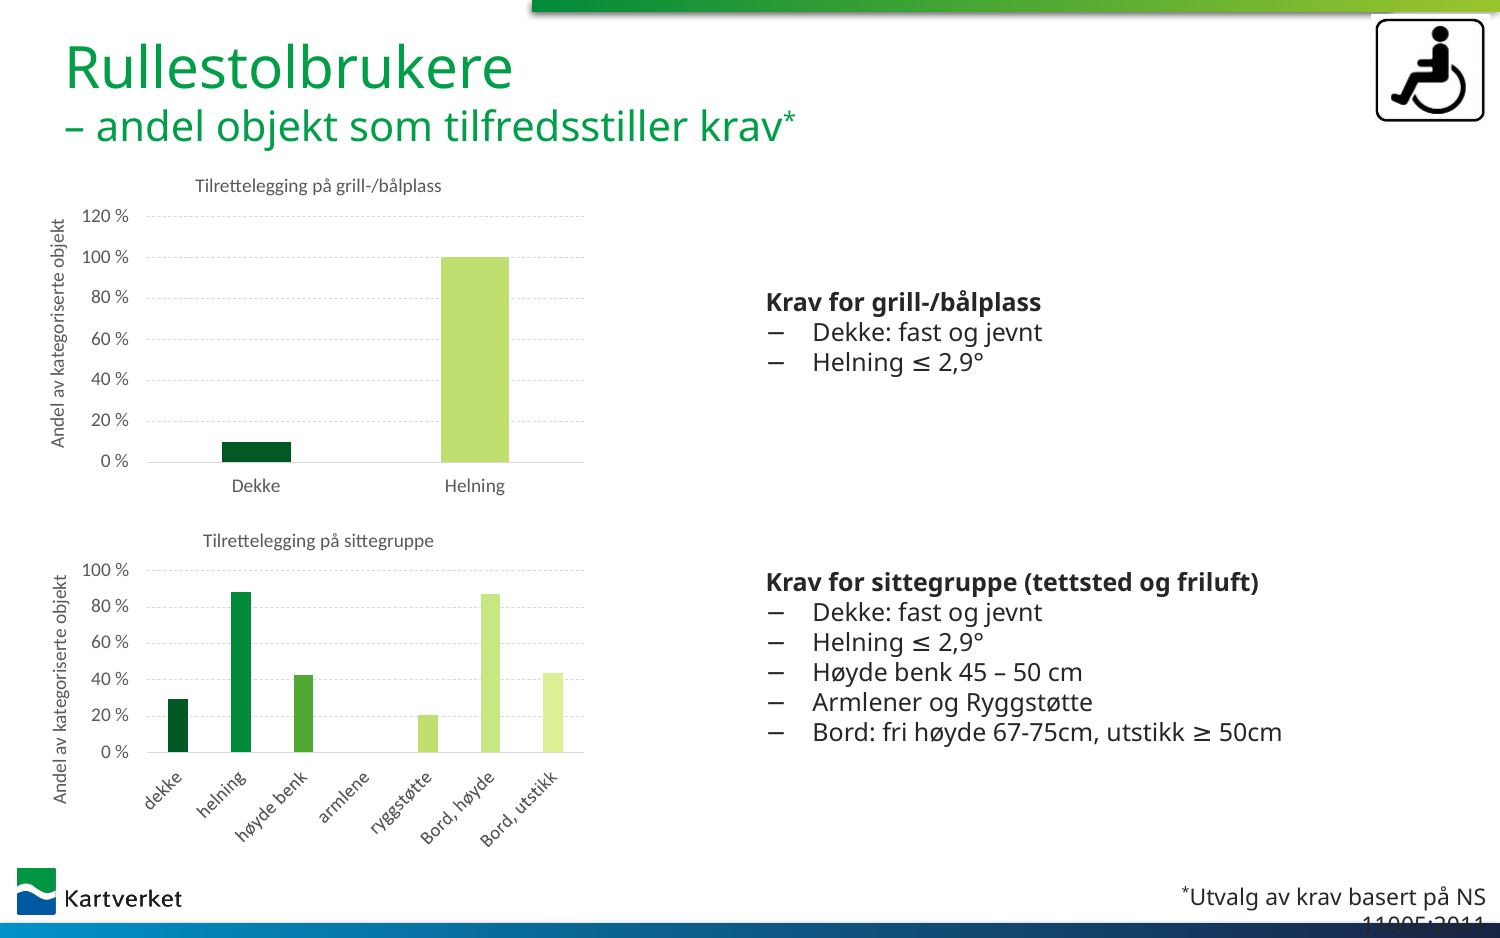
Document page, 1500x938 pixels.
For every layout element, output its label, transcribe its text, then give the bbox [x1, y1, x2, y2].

picture [41, 166, 596, 505]
text_box Krav for sittegruppe (tettsted og friluft) Dekke: fast og jevnt Helning ≤ 2,9° Høyde benk 45 – 50 cm Armlener og Ryggstøtte Bord: fri høyde 67-75cm, utstikk ≥ 50cm [750, 559, 1500, 754]
text_box Krav for grill-/bålplass Dekke: fast og jevnt Helning ≤ 2,9° [750, 279, 1452, 384]
picture [1371, 13, 1491, 127]
picture [41, 520, 596, 859]
text_box Rullestolbrukere – andel objekt som tilfredsstiller krav* [49, 14, 1431, 158]
text_box *Utvalg av krav basert på NS 11005:2011 [1068, 873, 1500, 938]
